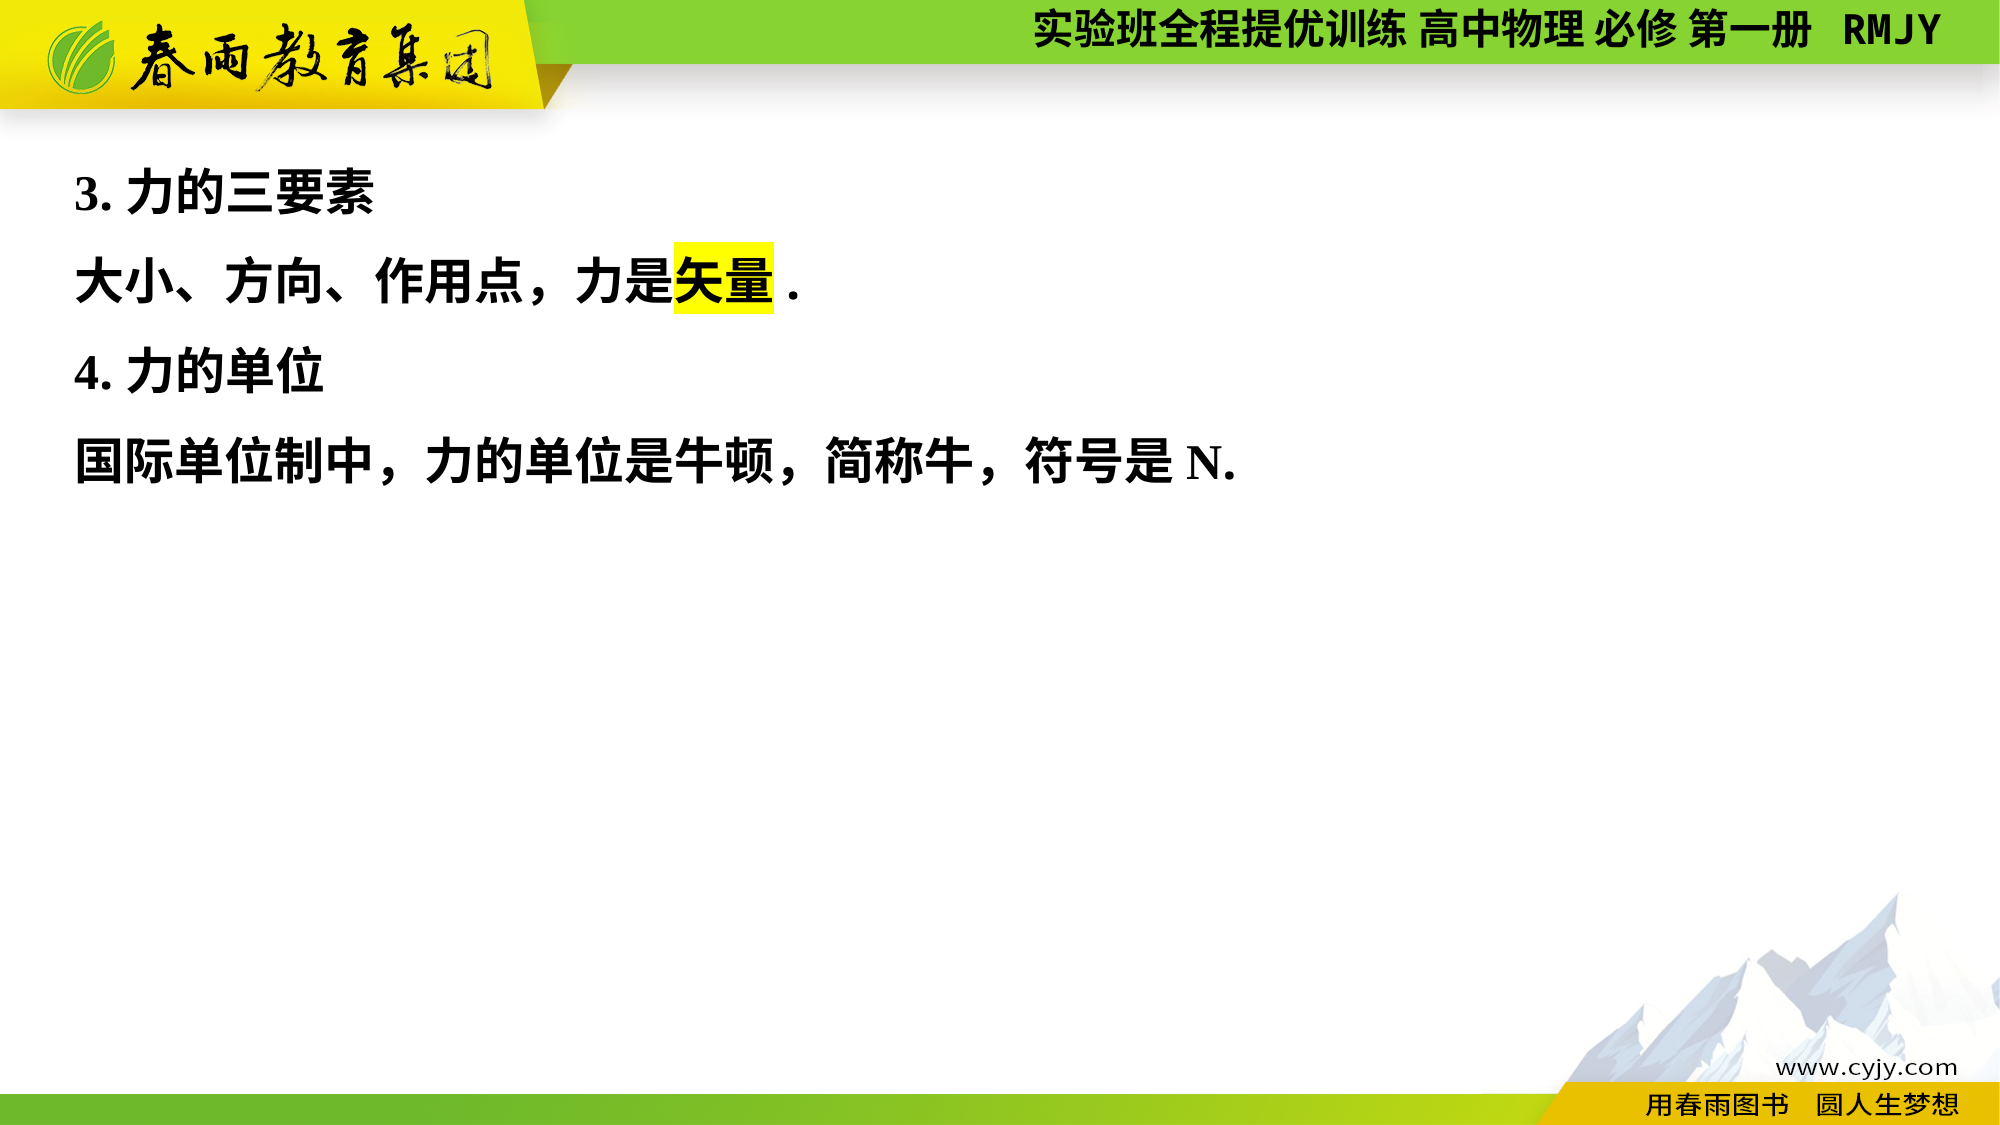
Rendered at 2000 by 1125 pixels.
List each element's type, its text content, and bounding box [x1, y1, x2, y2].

picture [0, 0, 2000, 1125]
list 3.力的三要素 大小、方向、作用点，力是矢量. 4.力的单位 国际单位制中，力的单位是牛顿，简称牛，符号是N. [59, 122, 1944, 502]
